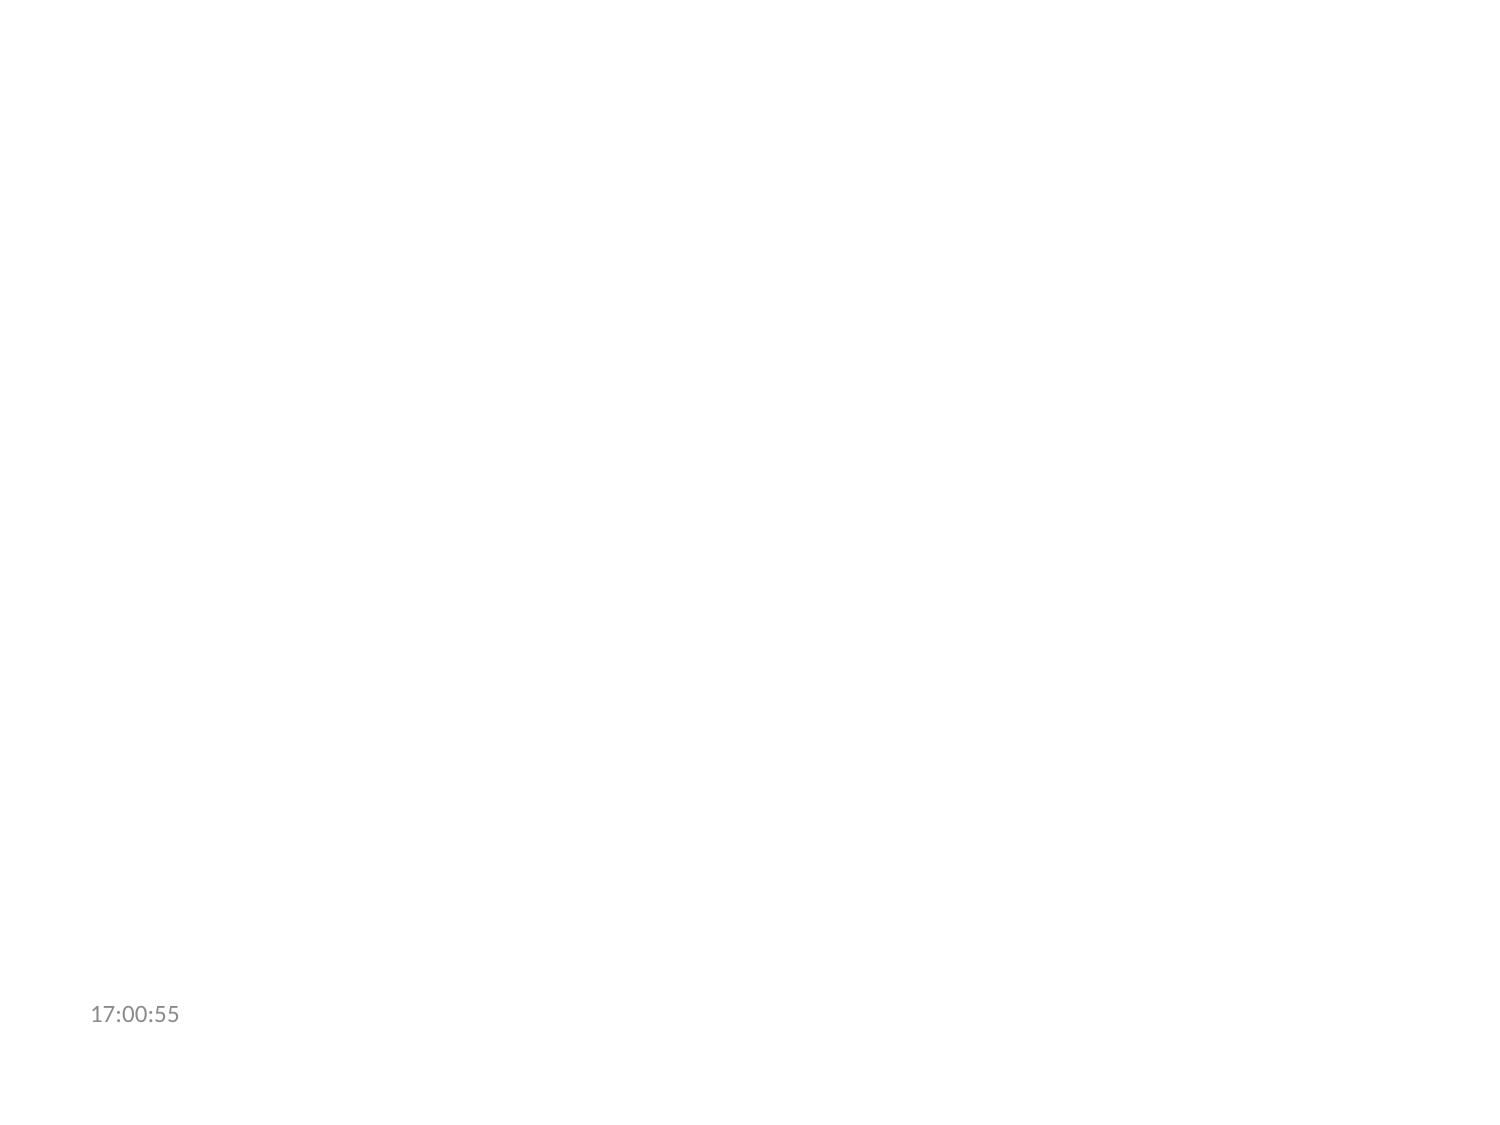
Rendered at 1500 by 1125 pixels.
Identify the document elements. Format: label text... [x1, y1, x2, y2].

text_box 15:35:09 [75, 982, 425, 1043]
